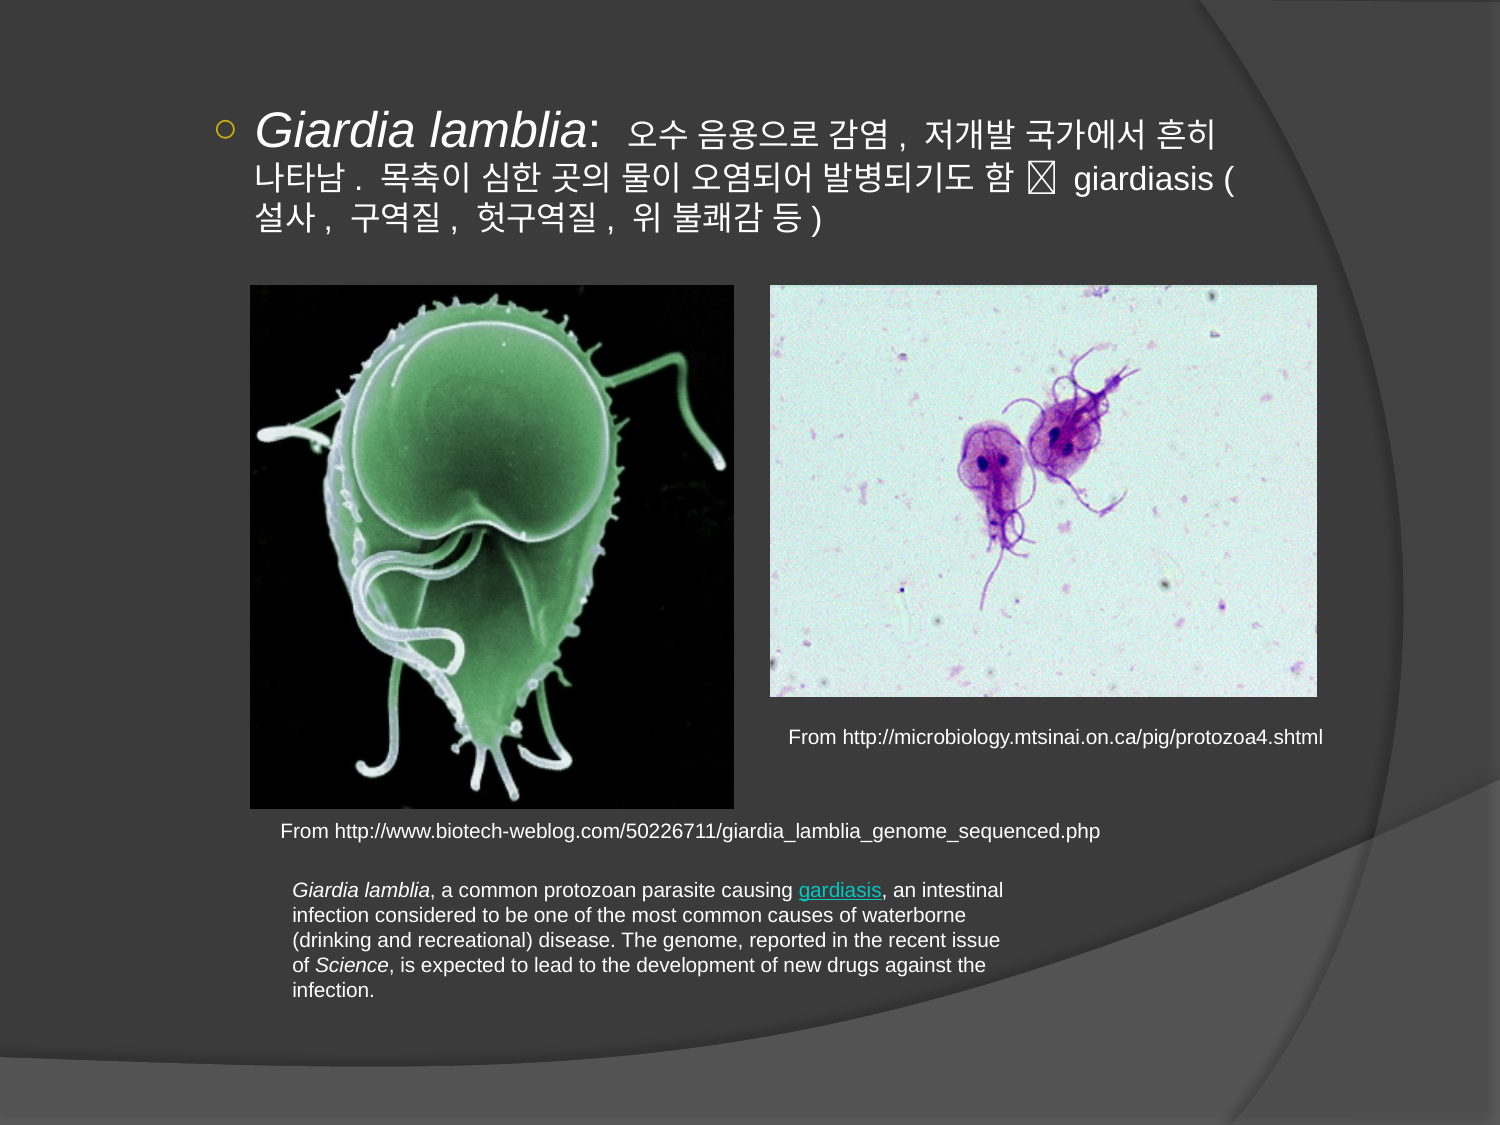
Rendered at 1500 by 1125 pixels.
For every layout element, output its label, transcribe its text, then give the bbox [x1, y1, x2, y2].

text_box Giardia lamblia, a common protozoan parasite causing gardiasis, an intestinal infection considered to be one of the most common causes of waterborne (drinking and recreational) disease. The genome, reported in the recent issue of Science, is expected to lead to the development of new drugs against the infection. [277, 869, 1028, 1035]
text_box From http://www.biotech-weblog.com/50226711/giardia_lamblia_genome_sequenced.php [265, 810, 1187, 851]
list Giardia lamblia: 오수 음용으로 감염, 저개발 국가에서 흔히 나타남. 목축이 심한 곳의 물이 오염되어 발병되기도 함  giardiasis (설사, 구역질, 헛구역질, 위 불쾌감 등) [75, 90, 1300, 846]
picture [769, 284, 1318, 697]
text_box From http://microbiology.mtsinai.on.ca/pig/protozoa4.shtml [773, 716, 1400, 756]
picture [249, 284, 734, 809]
